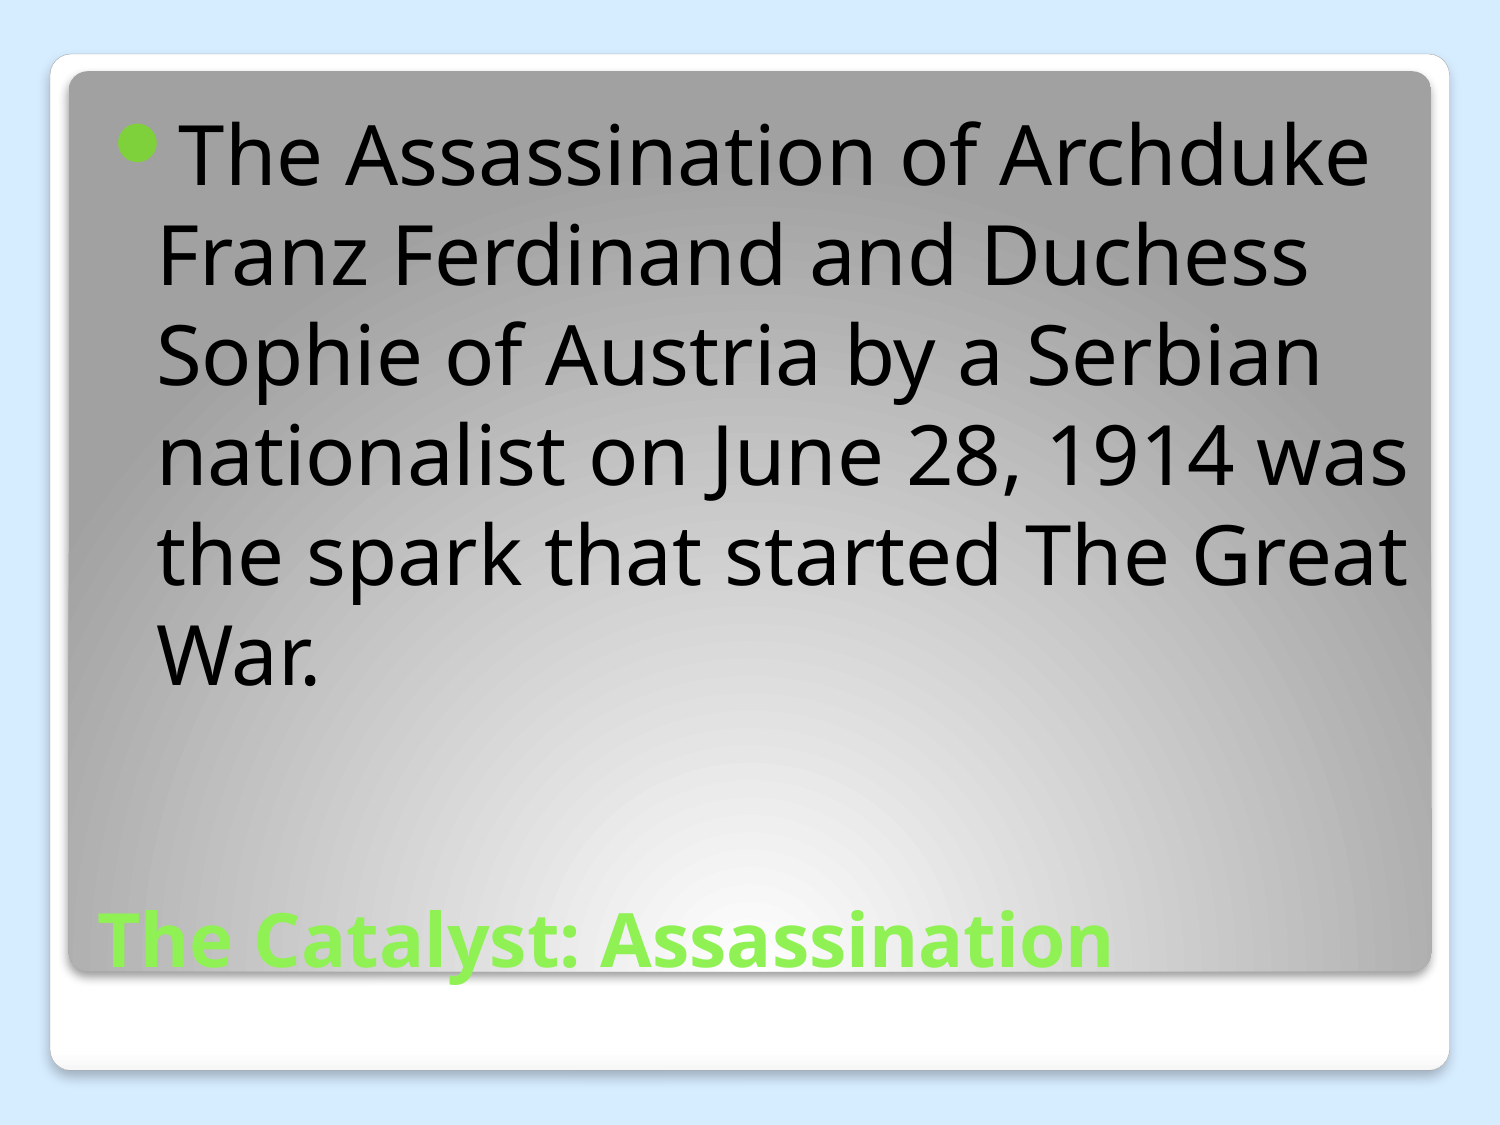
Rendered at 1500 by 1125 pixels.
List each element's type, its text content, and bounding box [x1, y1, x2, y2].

list The Assassination of Archduke Franz Ferdinand and Duchess Sophie of Austria by a Serbian nationalist on June 28, 1914 was the spark that started The Great War. [82, 86, 1425, 774]
title The Catalyst: Assassination [82, 817, 1425, 990]
